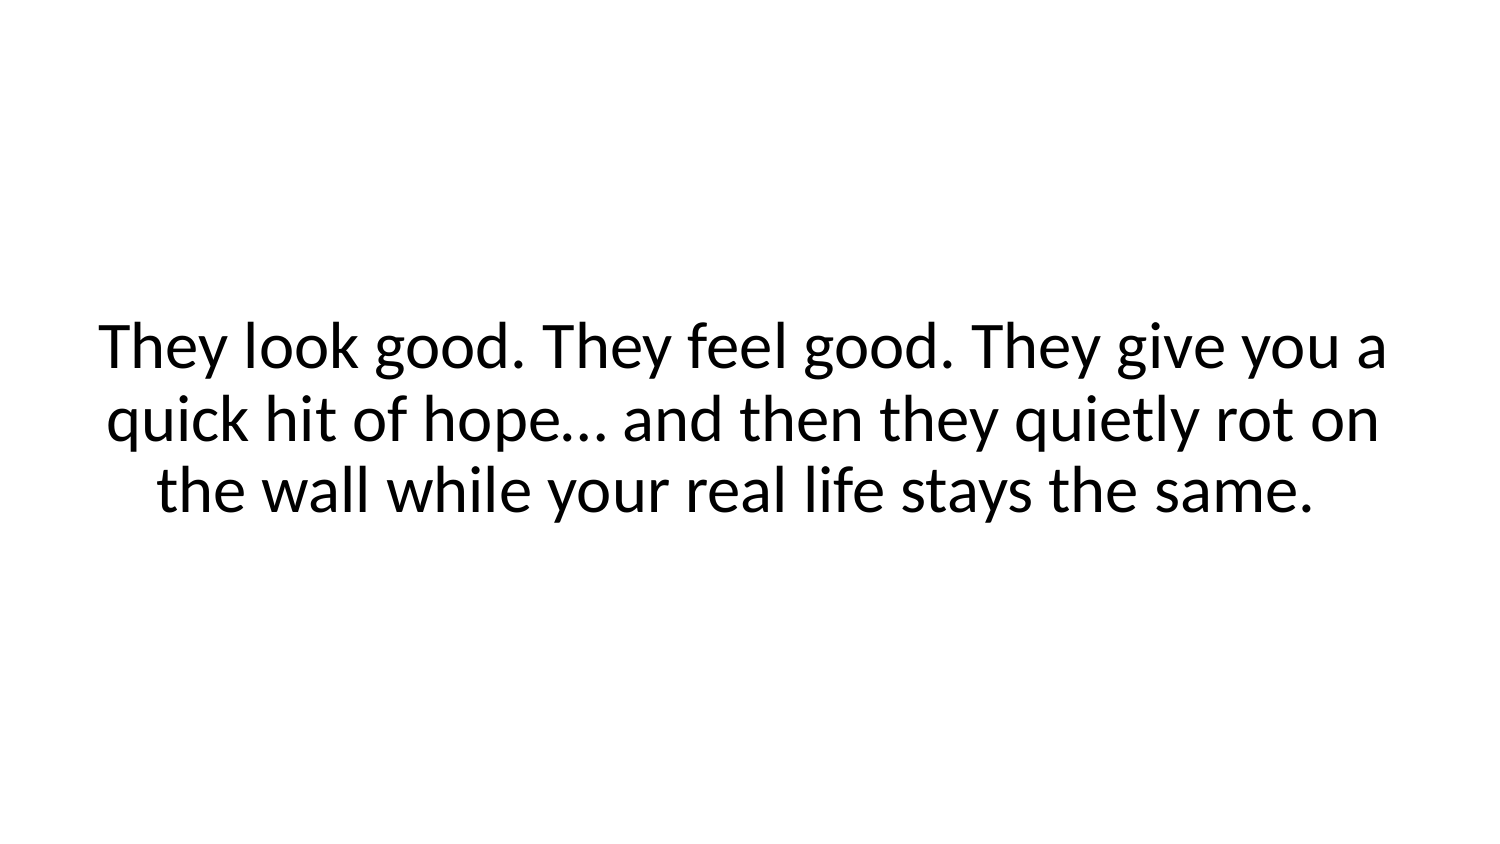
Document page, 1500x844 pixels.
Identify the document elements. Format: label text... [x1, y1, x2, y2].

list They look good. They feel good. They give you a quick hit of hope… and then they quietly rot on the wall while your real life stays the same. [81, 304, 1407, 654]
